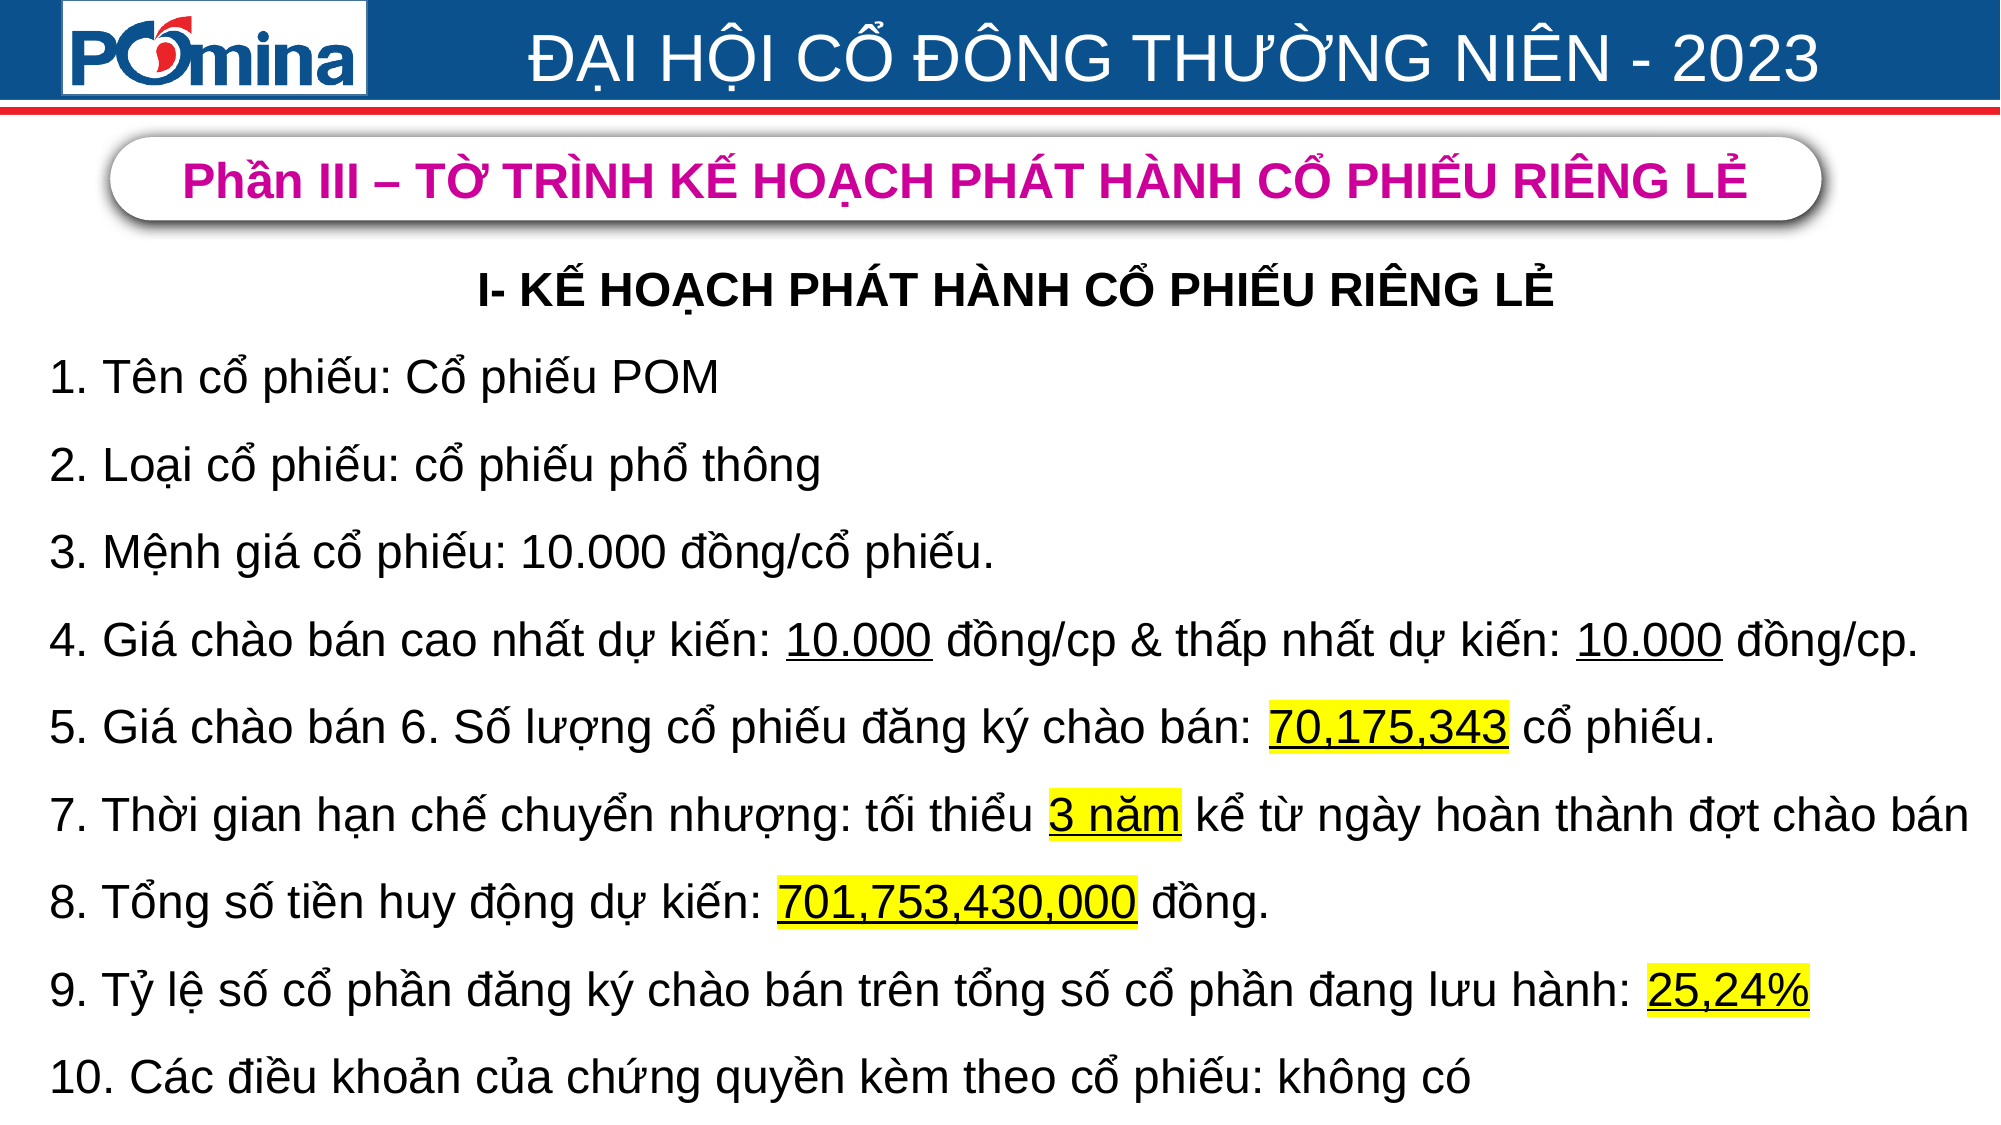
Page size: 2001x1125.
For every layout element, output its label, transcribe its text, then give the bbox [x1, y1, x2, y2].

picture [0, 0, 2000, 126]
text_box Phần III – TỜ TRÌNH KẾ HOẠCH PHÁT HÀNH CỔ PHIẾU RIÊNG LẺ [110, 137, 1822, 221]
text_box I- KẾ HOẠCH PHÁT HÀNH CỔ PHIẾU RIÊNG LẺ 1. Tên cổ phiếu: Cổ phiếu POM 2. Loại cổ phiếu: cổ phiếu phổ thông 3. Mệnh giá cổ phiếu: 10.000 đồng/cổ phiếu. 4. Giá chào bán cao nhất dự kiến: 10.000 đồng/cp & thấp nhất dự kiến: 10.000 đồng/cp. 5. Giá chào bán 6. Số lượng cổ phiếu đăng ký chào bán: 70,175,343 cổ phiếu. 7. Thời gian hạn chế chuyển nhượng: tối thiểu 3 năm kể từ ngày hoàn thành đợt chào bán 8. Tổng số tiền huy động dự kiến: 701,753,430,000 đồng. 9. Tỷ lệ số cổ phần đăng ký chào bán trên tổng số cổ phần đang lưu hành: 25,24% 10. Các điều khoản của chứng quyền kèm theo cổ phiếu: không có [34, 245, 2000, 1111]
